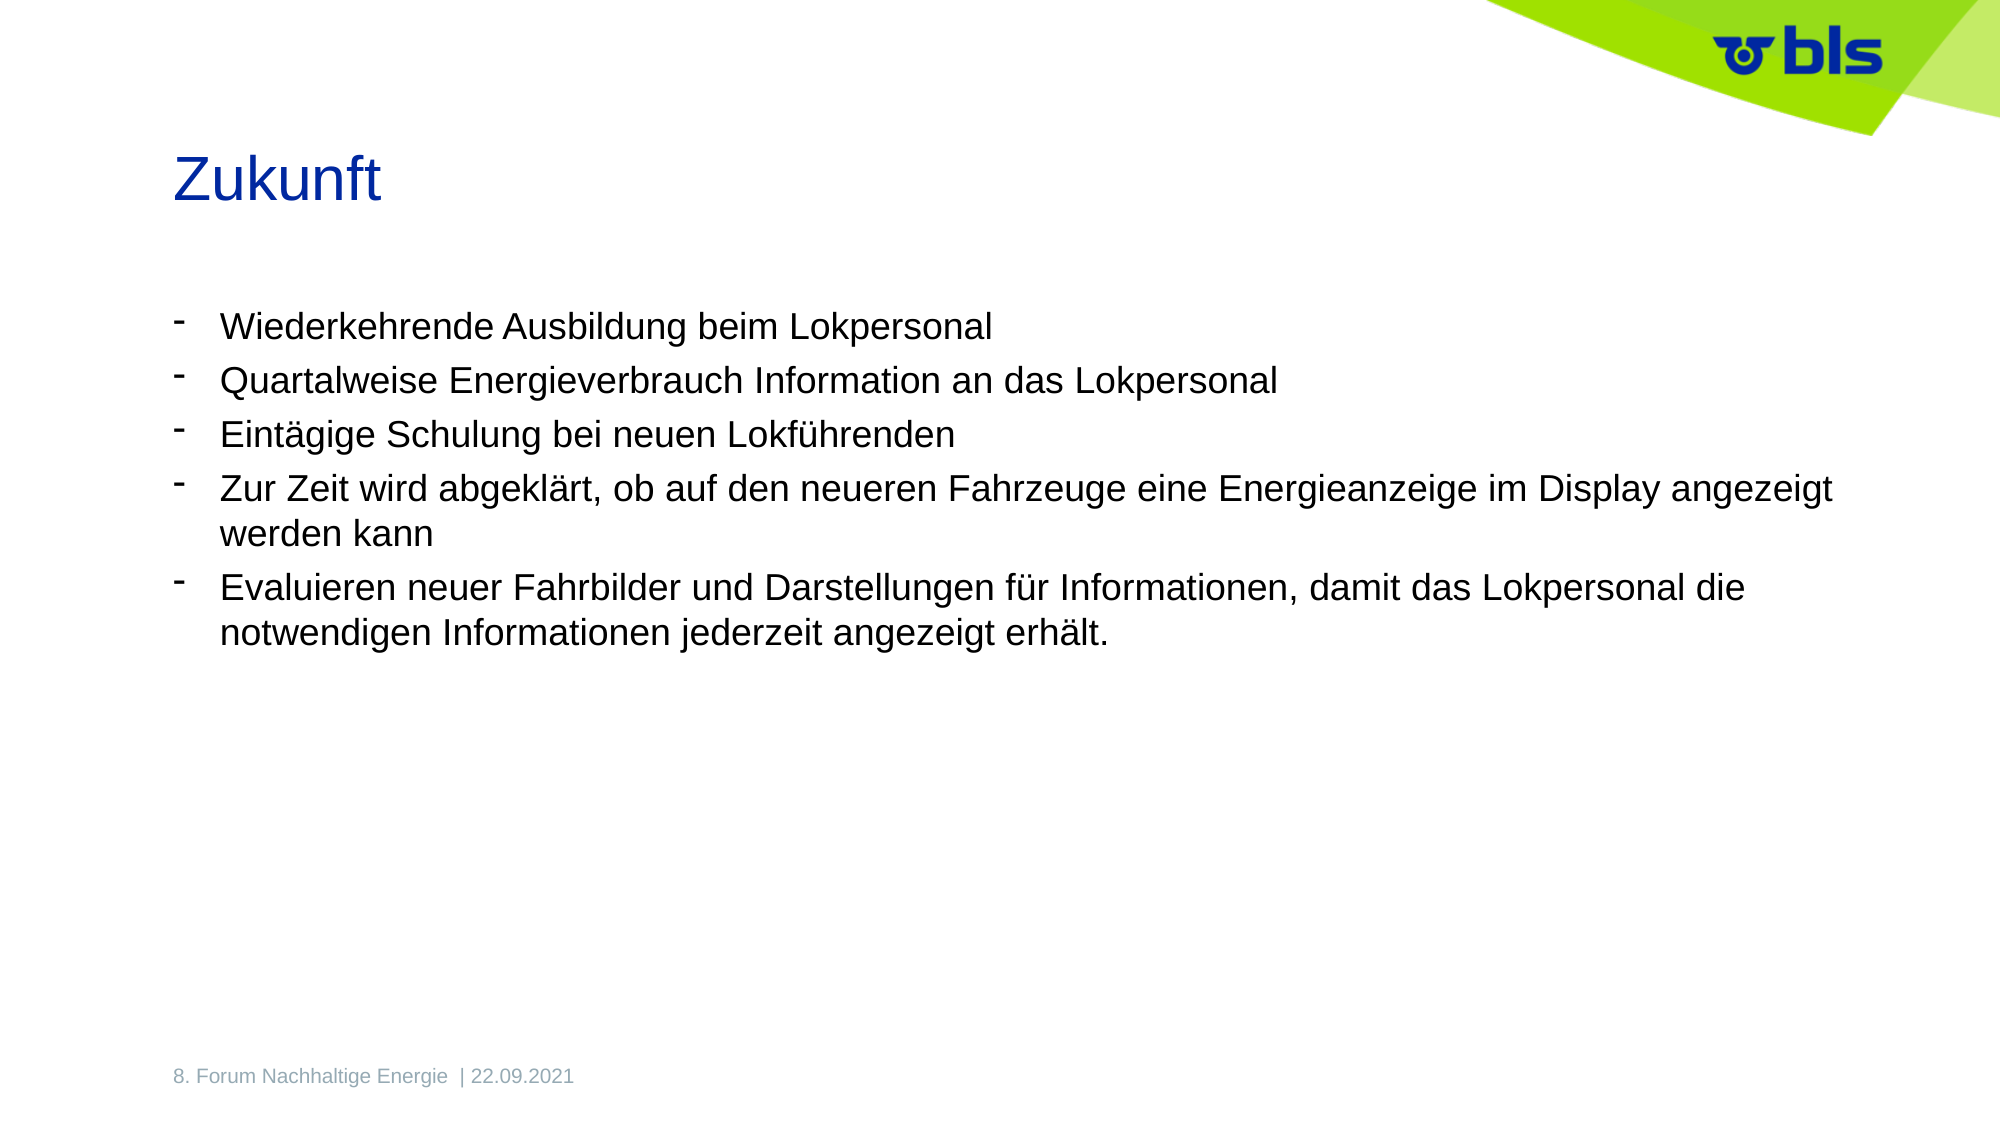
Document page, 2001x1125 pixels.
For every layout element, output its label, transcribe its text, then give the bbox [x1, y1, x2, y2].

picture [1486, 0, 2000, 136]
list Wiederkehrende Ausbildung beim Lokpersonal Quartalweise Energieverbrauch Information an das Lokpersonal Eintägige Schulung bei neuen Lokführenden Zur Zeit wird abgeklärt, ob auf den neueren Fahrzeuge eine Energieanzeige im Display angezeigt werden kann Evaluieren neuer Fahrbilder und Darstellungen für Informationen, damit das Lokpersonal die notwendigen Informationen jederzeit angezeigt erhält. [173, 301, 1869, 1023]
footer 8. Forum Nachhaltige Energie | 22.09.2021 [173, 1062, 807, 1091]
title Zukunft [173, 137, 1870, 280]
